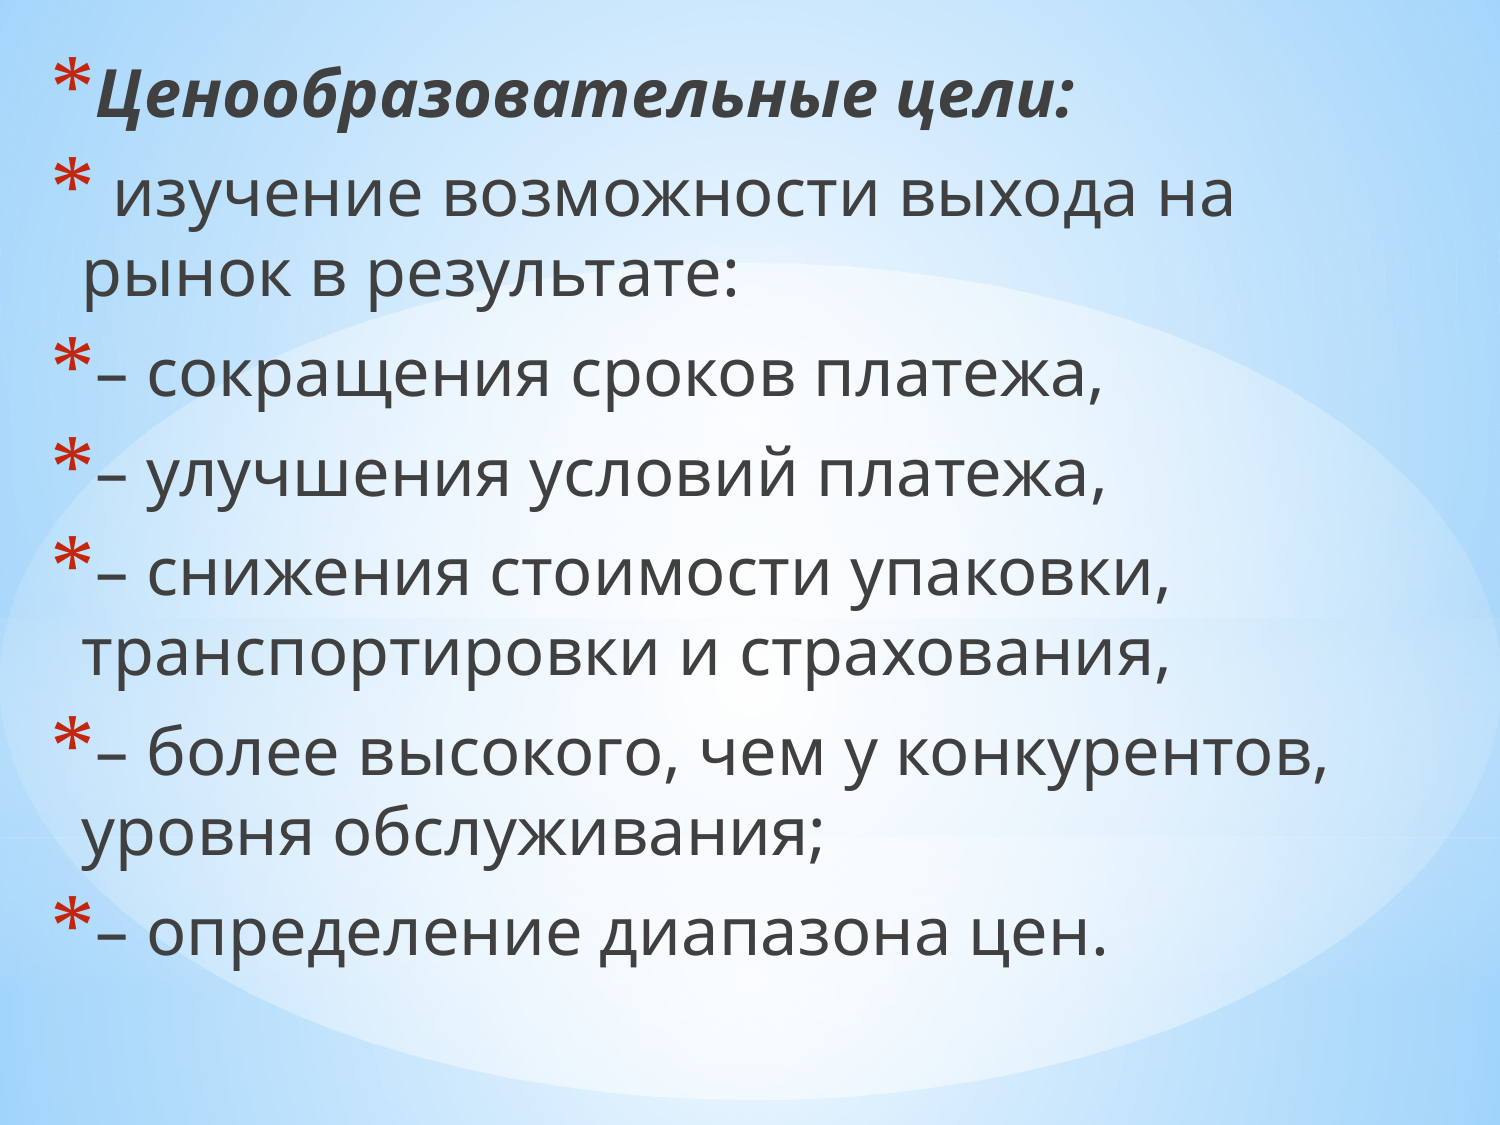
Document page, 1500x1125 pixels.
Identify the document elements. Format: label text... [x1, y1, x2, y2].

list Ценообразовательные цели: изучение возможности выхода на рынок в результате: – сокращения сроков платежа, – улучшения условий платежа, – снижения стоимости упаковки, транспортировки и страхования, – более высокого, чем у конкурентов, уровня обслуживания; – определение диапазона цен. [29, 42, 1436, 1094]
